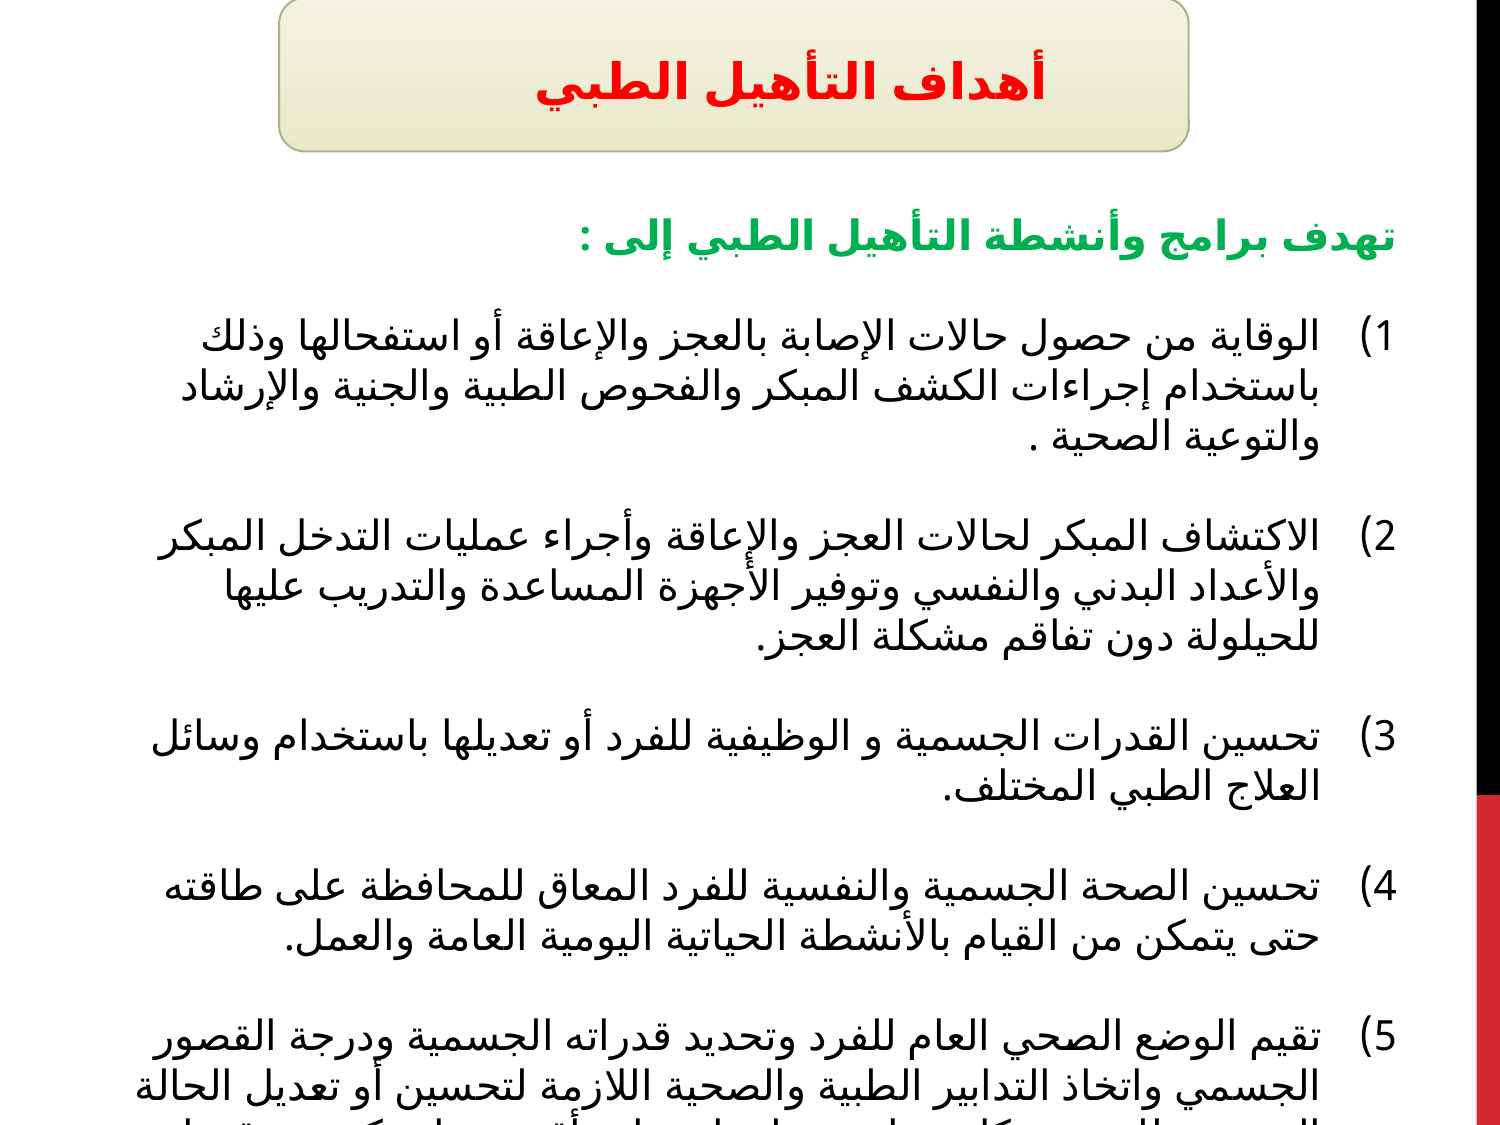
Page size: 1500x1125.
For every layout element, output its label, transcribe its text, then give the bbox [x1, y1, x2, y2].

text_box أهداف التأهيل الطبي [442, 42, 1140, 118]
text_box تهدف برامج وأنشطة التأهيل الطبي إلى : الوقاية من حصول حالات الإصابة بالعجز والإعاقة أو استفحالها وذلك باستخدام إجراءات الكشف المبكر والفحوص الطبية والجنية والإرشاد والتوعية الصحية . الاكتشاف المبكر لحالات العجز والإعاقة وأجراء عمليات التدخل المبكر والأعداد البدني والنفسي وتوفير الأجهزة المساعدة والتدريب عليها للحيلولة دون تفاقم مشكلة العجز. تحسين القدرات الجسمية و الوظيفية للفرد أو تعديلها باستخدام وسائل العلاج الطبي المختلف. تحسين الصحة الجسمية والنفسية للفرد المعاق للمحافظة على طاقته حتى يتمكن من القيام بالأنشطة الحياتية اليومية العامة والعمل. تقيم الوضع الصحي العام للفرد وتحديد قدراته الجسمية ودرجة القصور الجسمي واتخاذ التدابير الطبية والصحية اللازمة لتحسين أو تعديل الحالة الجسمية للفرد بشكل يساعده على استعادة أقصى ما يمكن من قدراته خصوصاً في مجال العناية بالذات والاستقلال المعيشي. [76, 151, 1412, 1125]
text_box [278, 0, 1190, 151]
